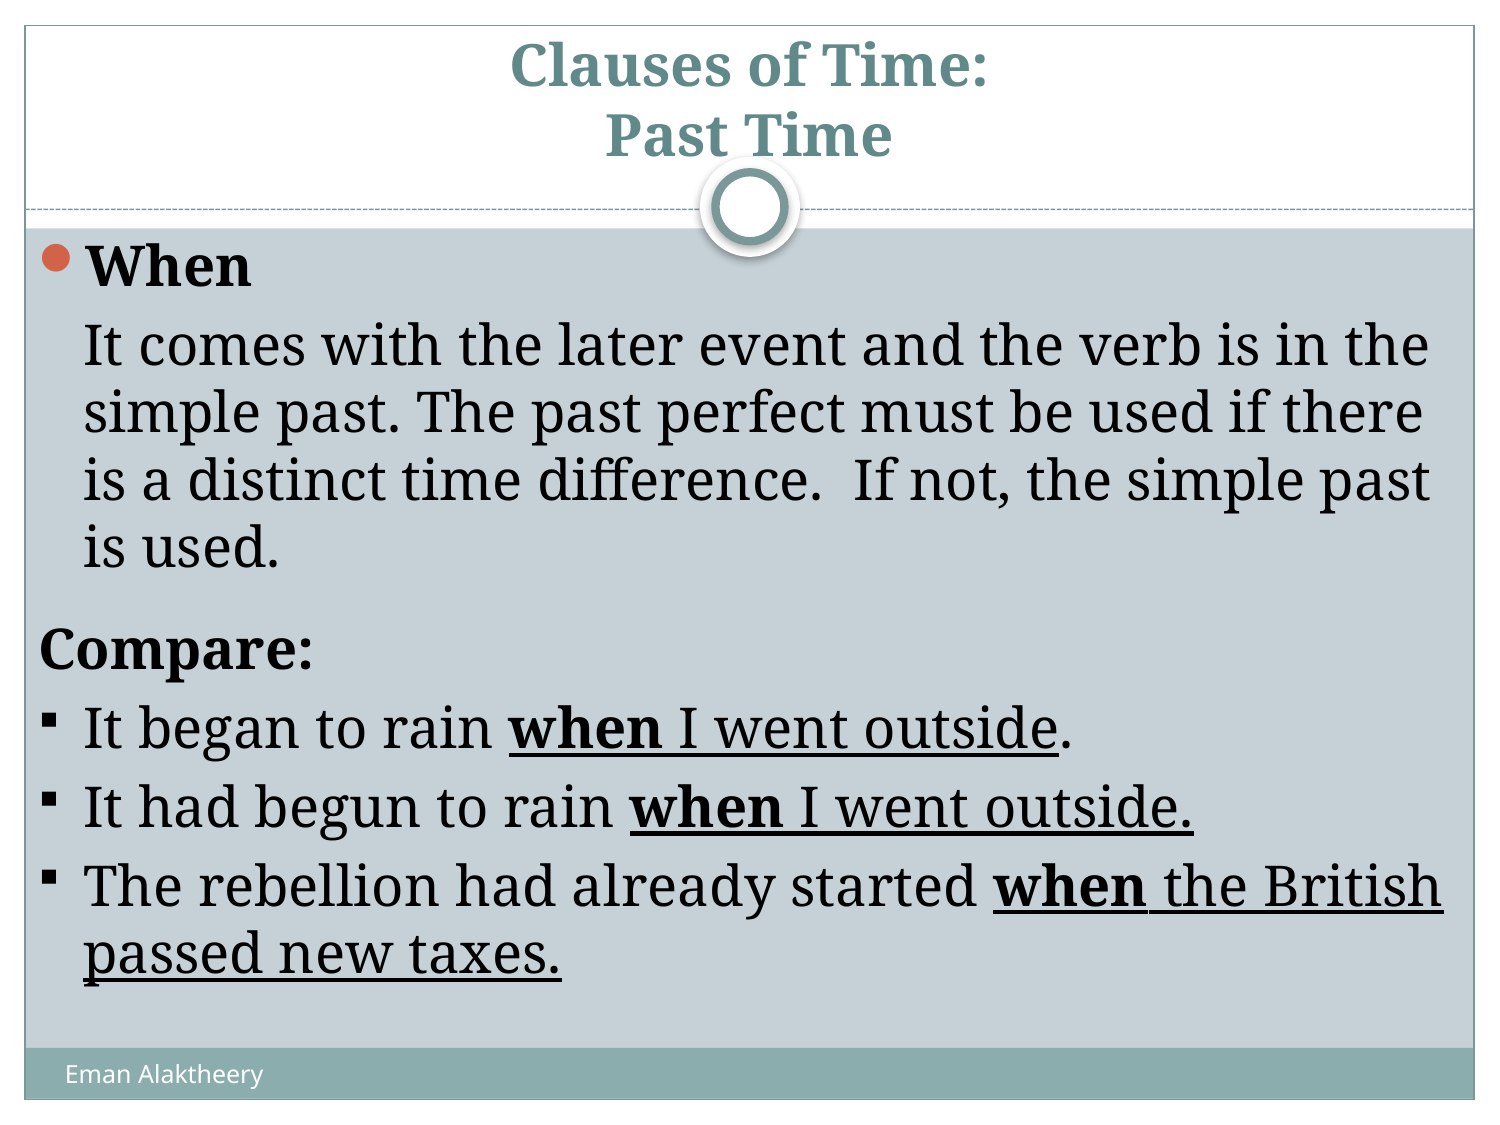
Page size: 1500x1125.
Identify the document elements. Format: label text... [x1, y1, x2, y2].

footer Eman Alaktheery [50, 1055, 638, 1112]
list When It comes with the later event and the verb is in the simple past. The past perfect must be used if there is a distinct time difference. If not, the simple past is used. Compare: It began to rain when I went outside. It had begun to rain when I went outside. The rebellion had already started when the British passed new taxes. [23, 222, 1474, 1055]
title Clauses of Time: Past Time [49, 51, 1450, 176]
